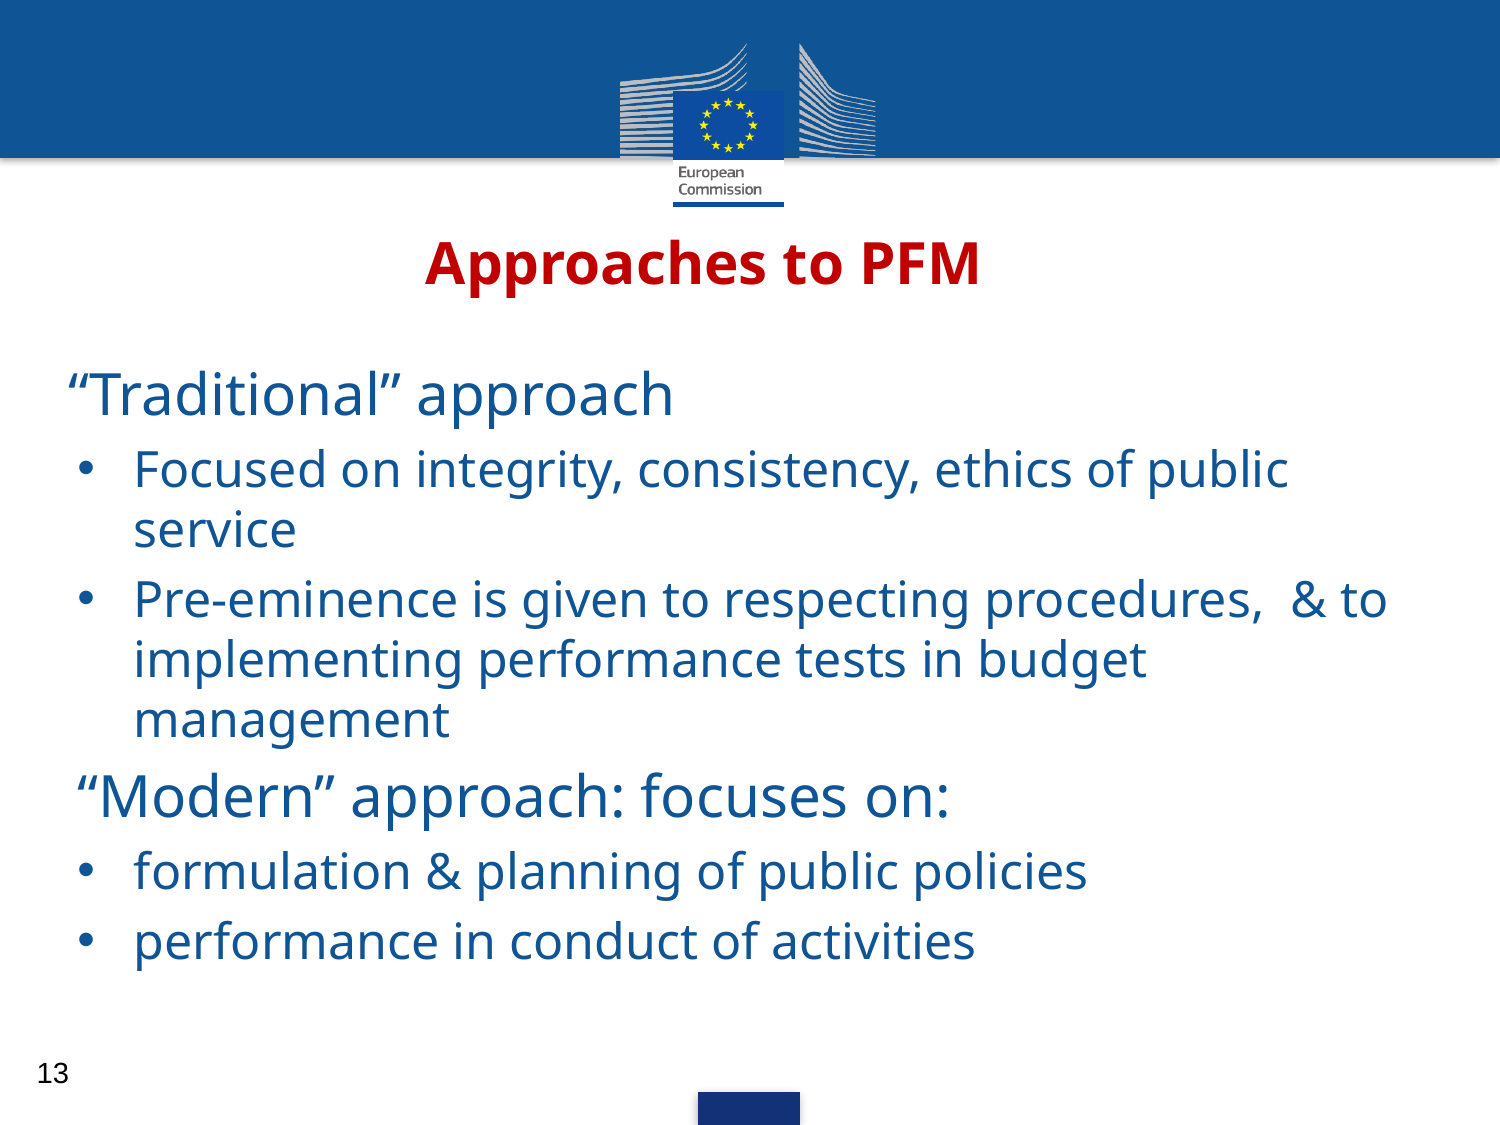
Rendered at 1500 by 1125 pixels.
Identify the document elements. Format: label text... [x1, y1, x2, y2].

slide_number 13 [0, 1046, 85, 1125]
title Approaches to PFM [29, 184, 1380, 339]
list “Traditional” approach Focused on integrity, consistency, ethics of public service Pre-eminence is given to respecting procedures, & to implementing performance tests in budget management “Modern” approach: focuses on: formulation & planning of public policies performance in conduct of activities [41, 350, 1459, 1071]
